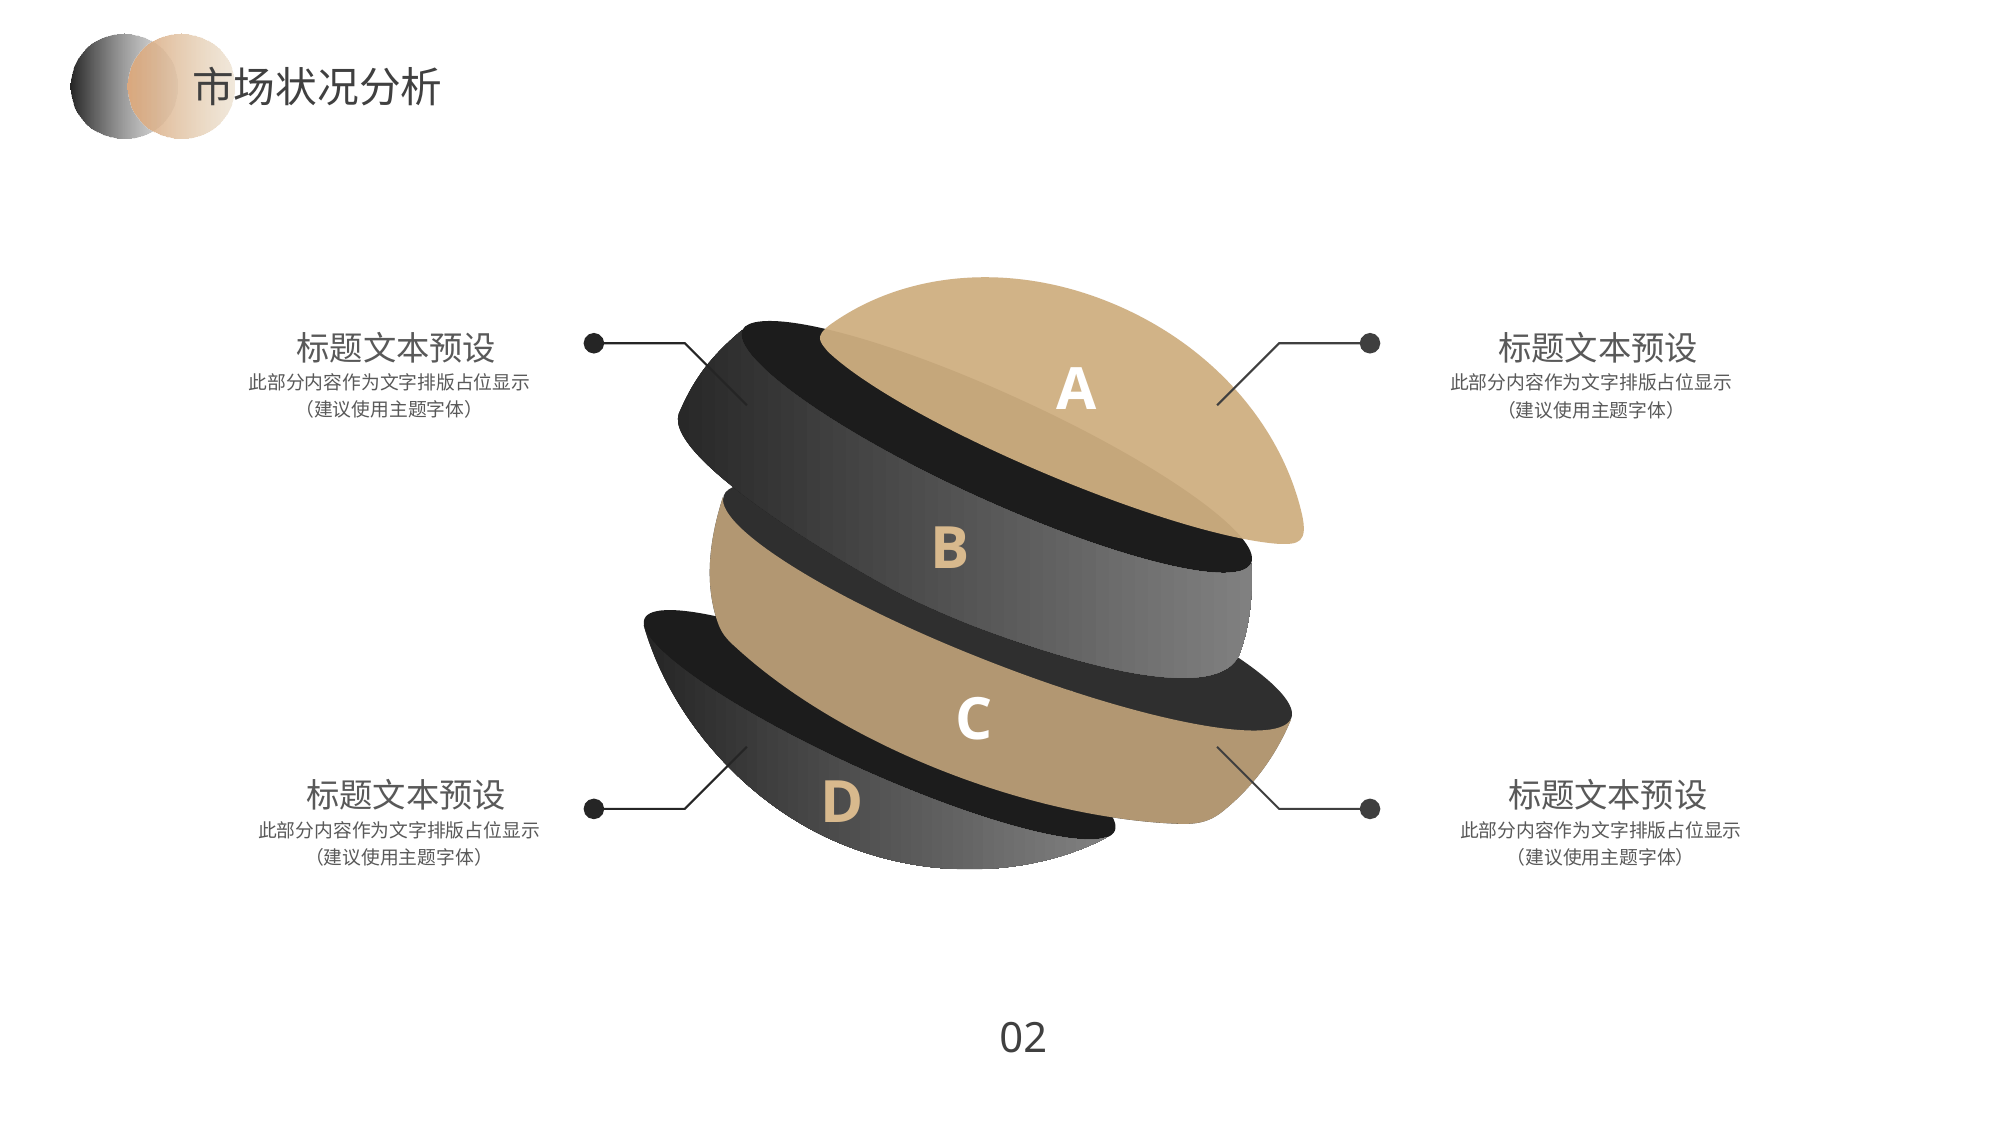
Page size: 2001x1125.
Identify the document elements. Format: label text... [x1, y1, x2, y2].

text_box 市场状况分析 [177, 53, 712, 118]
text_box [126, 32, 225, 140]
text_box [243, 745, 569, 862]
text_box [69, 32, 152, 140]
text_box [234, 297, 559, 415]
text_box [1435, 297, 1761, 415]
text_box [1445, 745, 1771, 862]
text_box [594, 261, 1371, 882]
text_box 02 [984, 1003, 1077, 1069]
